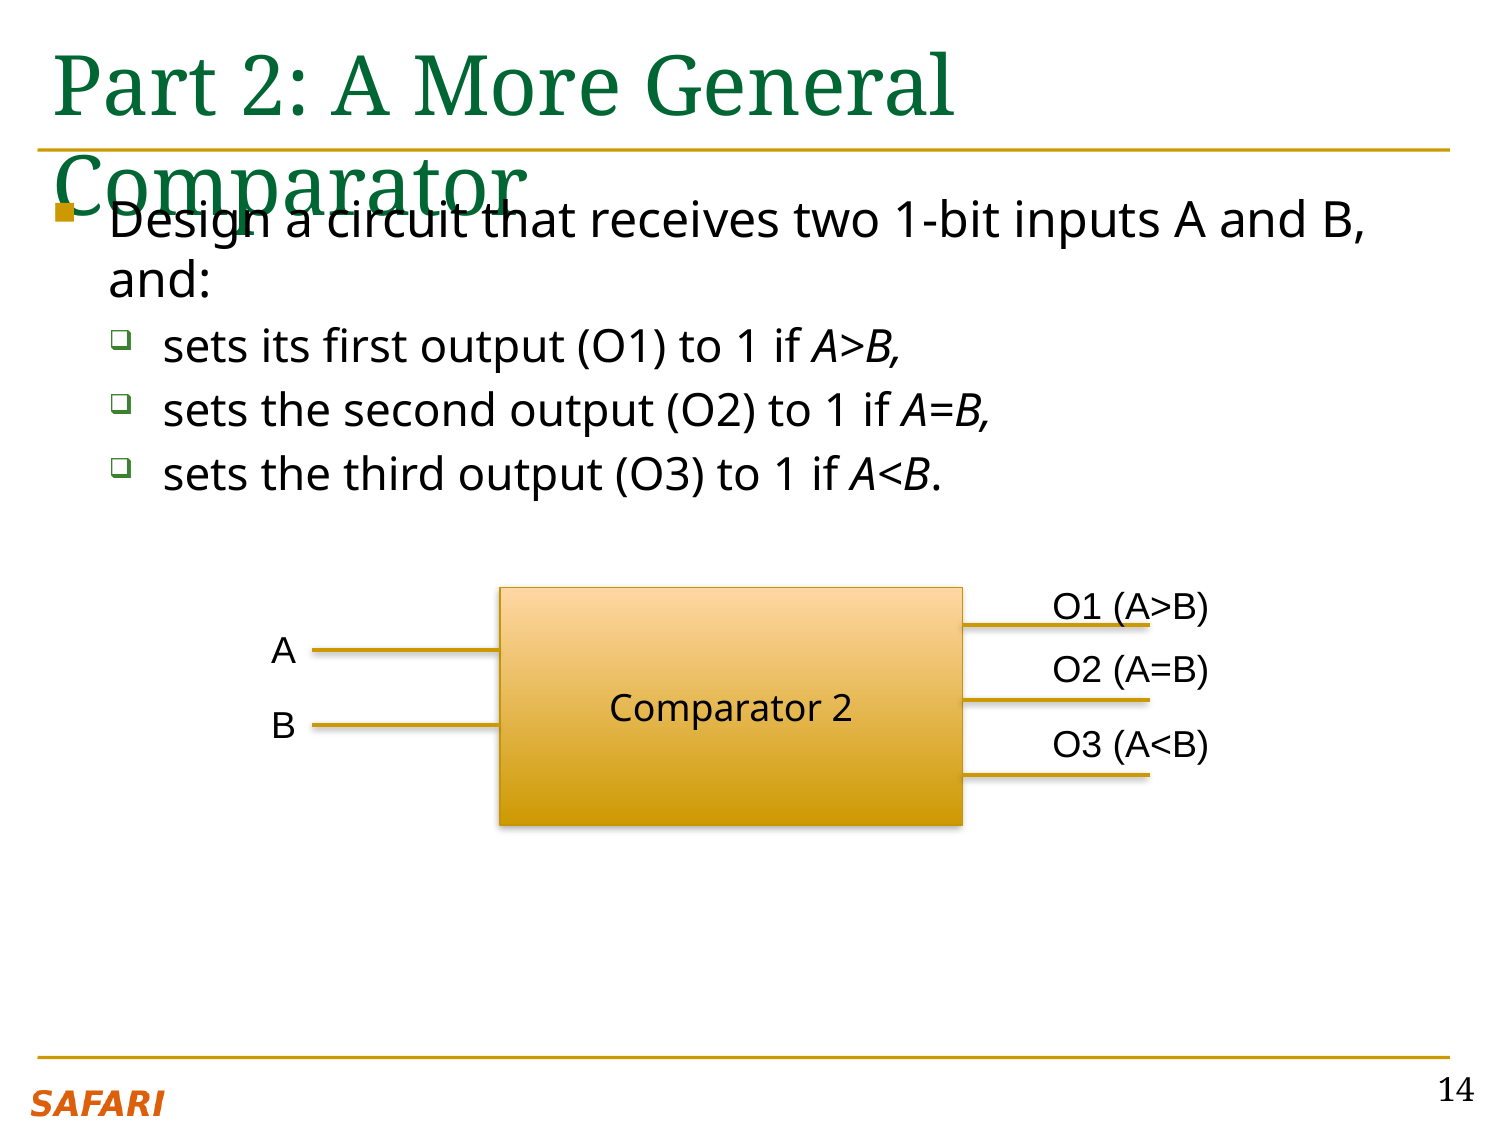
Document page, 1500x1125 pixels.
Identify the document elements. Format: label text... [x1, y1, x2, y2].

picture [29, 1083, 169, 1124]
text_box O2 (A=B) [1037, 637, 1225, 698]
text_box A [256, 618, 369, 679]
text_box Comparator 2 [499, 587, 963, 826]
text_box O1 (A>B) [1037, 574, 1225, 635]
title Part 2: A More General Comparator [37, 24, 1450, 170]
text_box B [256, 693, 369, 754]
list Design a circuit that receives two 1-bit inputs A and B, and: sets its first output (O1) to 1 if A>B, sets the second output (O2) to 1 if A=B, sets the third output (O3) to 1 if A<B. [37, 179, 1450, 1025]
slide_number 14 [1139, 1045, 1490, 1121]
text_box O3 (A<B) [1037, 712, 1225, 772]
